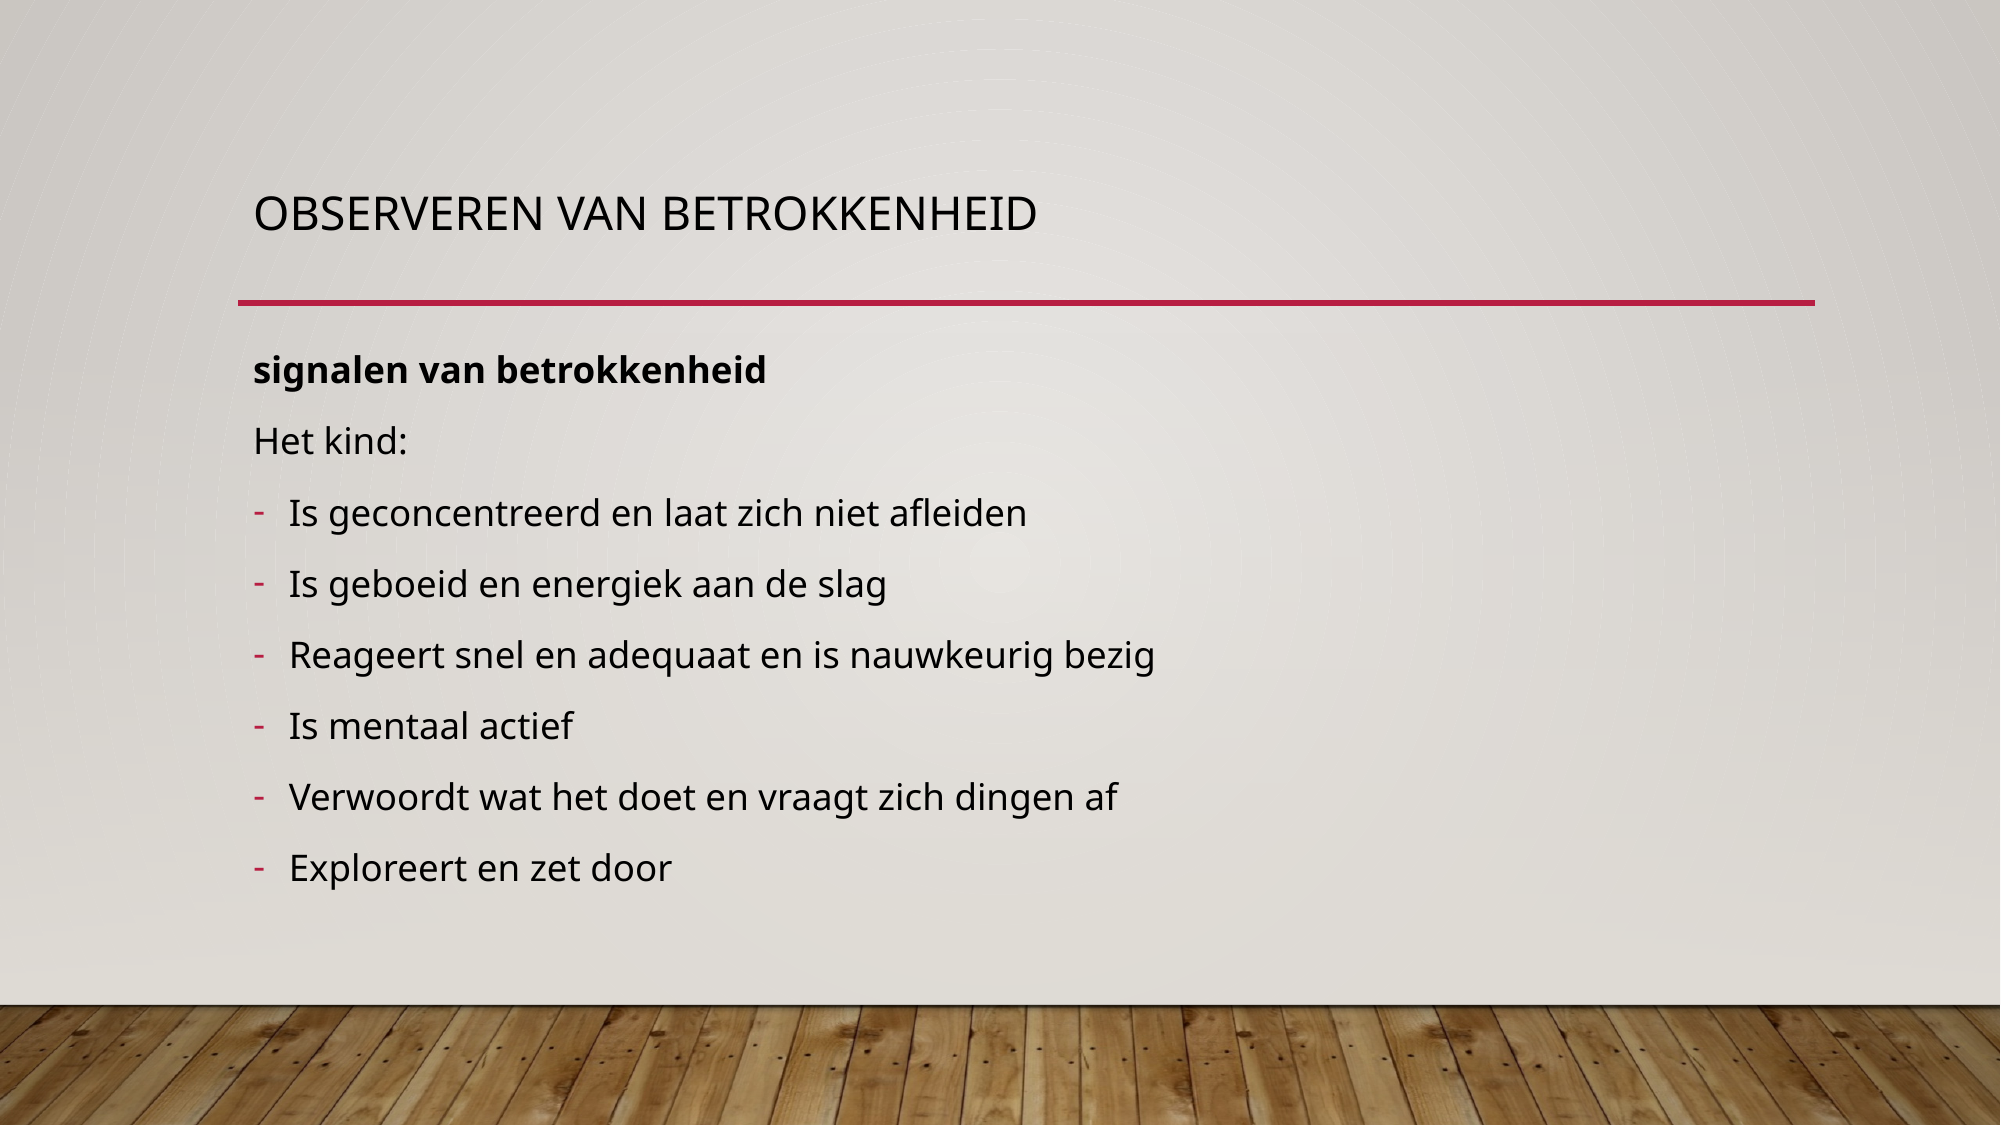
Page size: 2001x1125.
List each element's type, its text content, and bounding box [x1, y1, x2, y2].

list signalen van betrokkenheid Het kind: Is geconcentreerd en laat zich niet afleiden Is geboeid en energiek aan de slag Reageert snel en adequaat en is nauwkeurig bezig Is mentaal actief Verwoordt wat het doet en vraagt zich dingen af Exploreert en zet door [238, 330, 1814, 897]
title Observeren van betrokkenheid [238, 131, 1814, 305]
picture [0, 1005, 2000, 1125]
